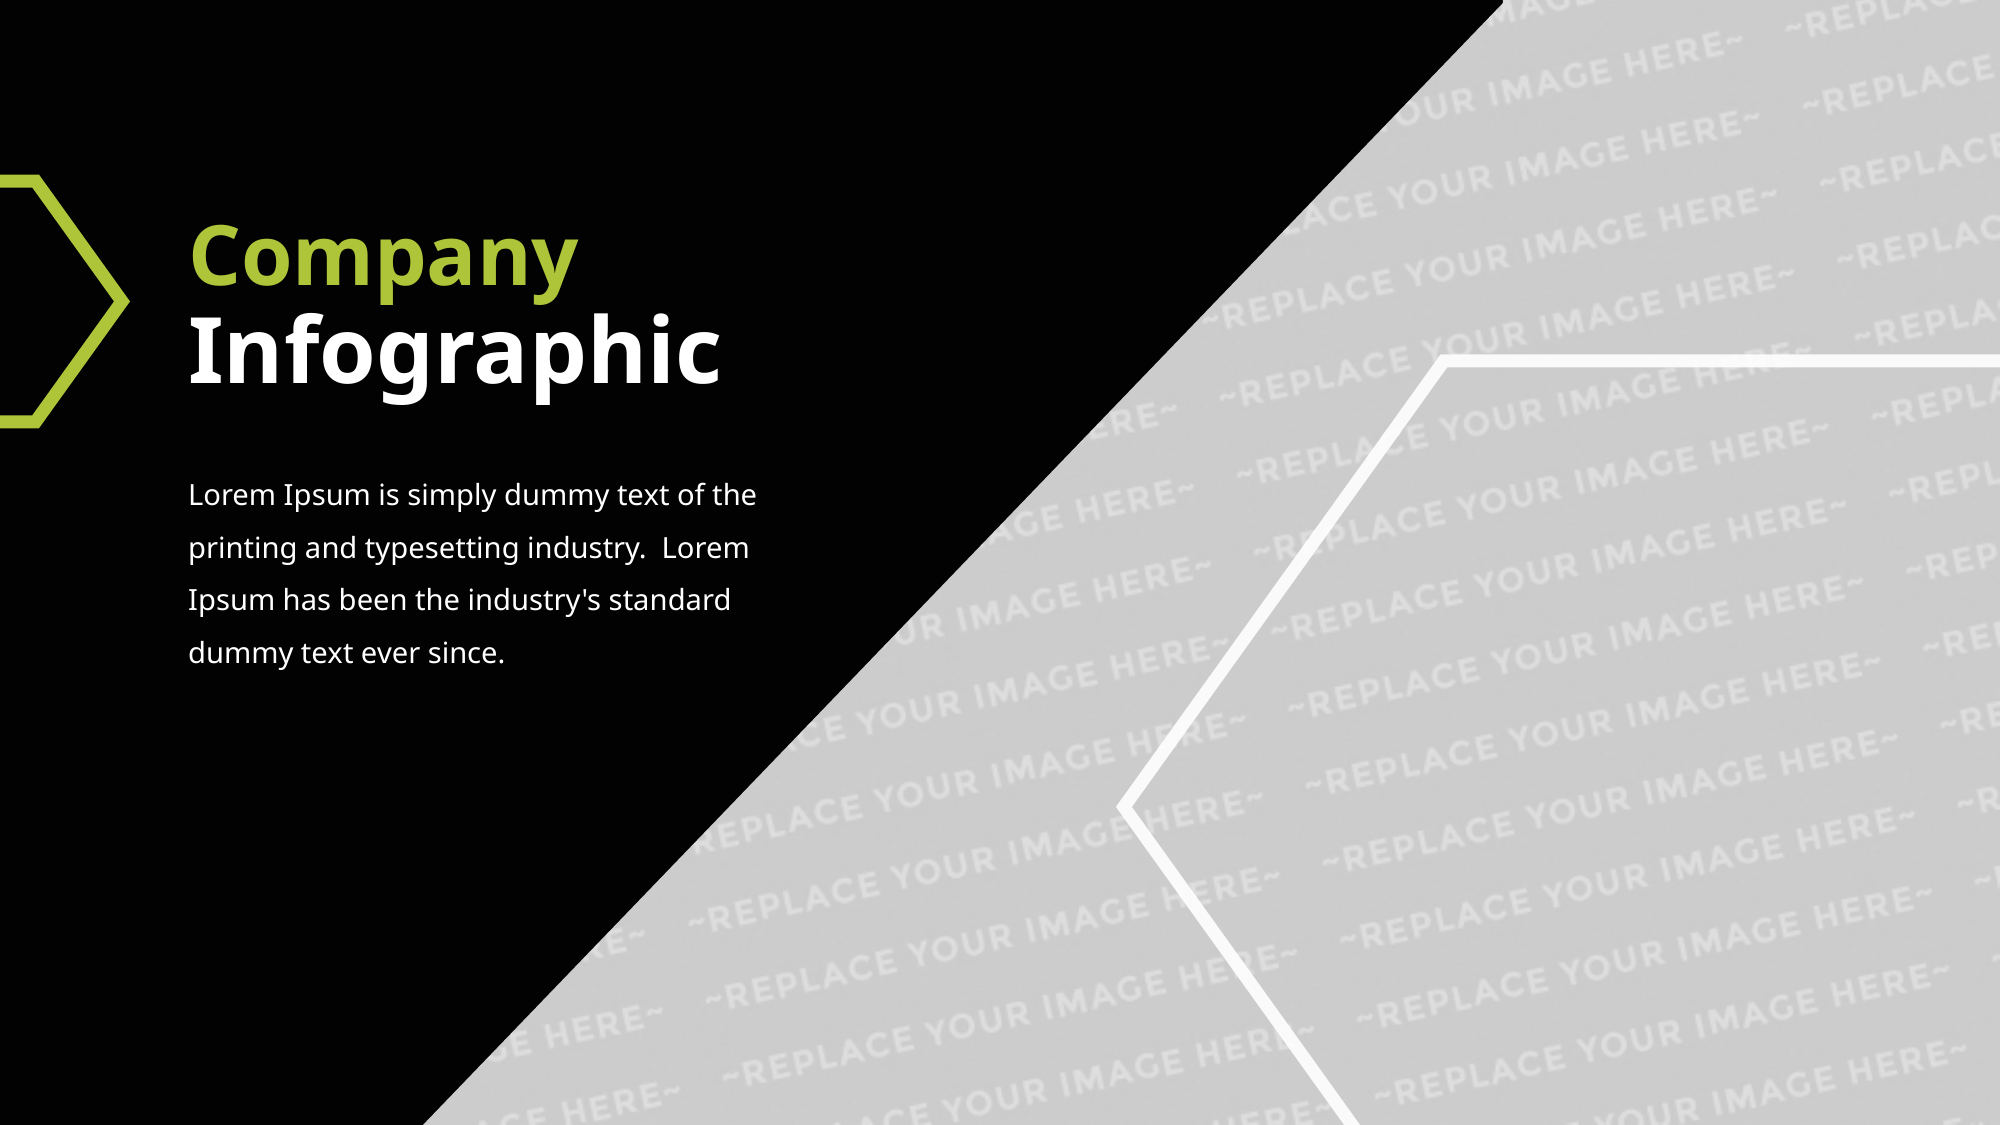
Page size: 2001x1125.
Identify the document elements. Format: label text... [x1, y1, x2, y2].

text_box [0, 180, 124, 423]
picture [422, 0, 2000, 1125]
text_box Lorem Ipsum is simply dummy text of the printing and typesetting industry. Lorem Ipsum has been the industry's standard dummy text ever since. [173, 451, 422, 677]
text_box Company Infographic [173, 198, 422, 422]
